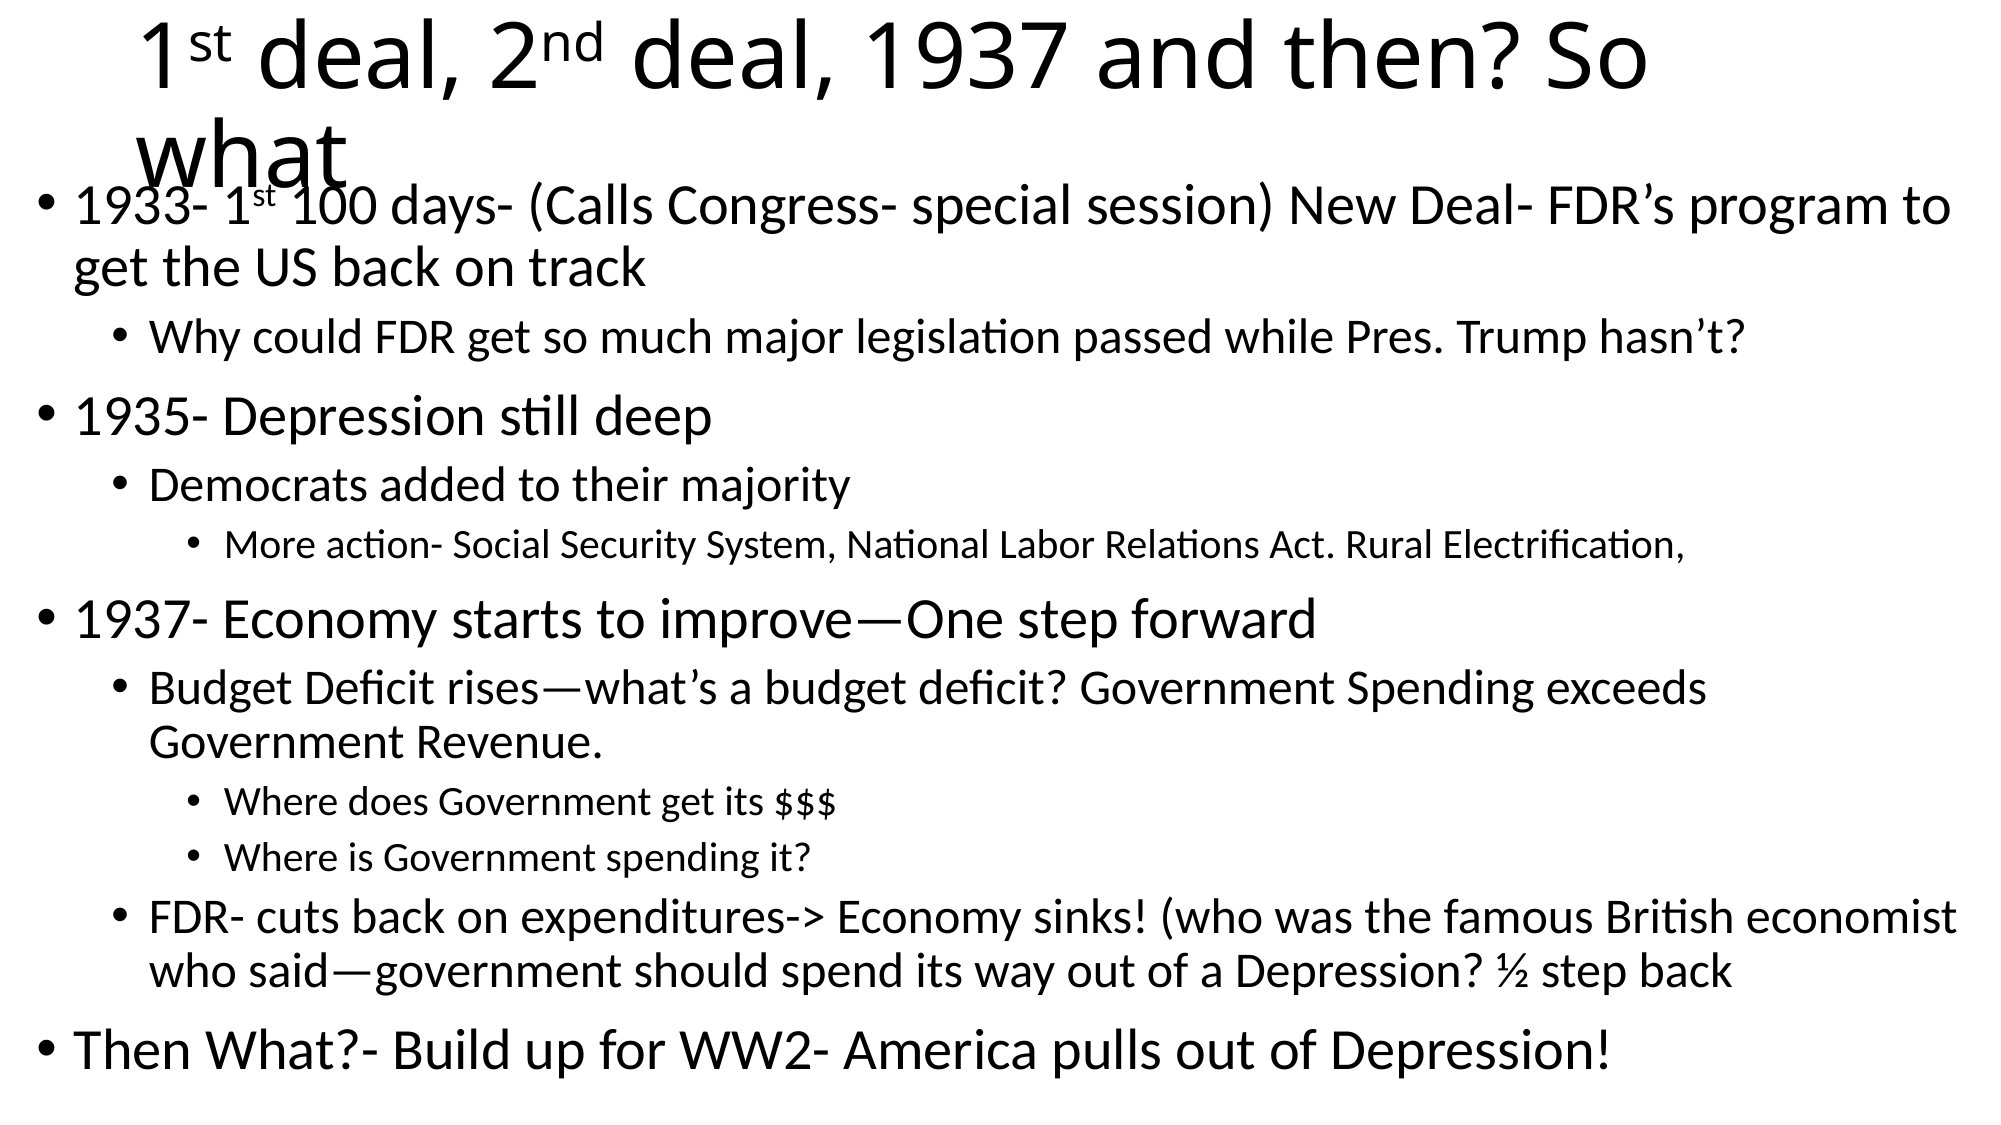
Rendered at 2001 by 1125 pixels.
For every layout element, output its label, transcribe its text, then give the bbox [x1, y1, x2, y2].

title 1st deal, 2nd deal, 1937 and then? So what [120, 0, 1846, 166]
list 1933- 1st 100 days- (Calls Congress- special session) New Deal- FDR’s program to get the US back on track Why could FDR get so much major legislation passed while Pres. Trump hasn’t? 1935- Depression still deep Democrats added to their majority More action- Social Security System, National Labor Relations Act. Rural Electrification, 1937- Economy starts to improve—One step forward Budget Deficit rises—what’s a budget deficit? Government Spending exceeds Government Revenue. Where does Government get its $$$ Where is Government spending it? FDR- cuts back on expenditures-> Economy sinks! (who was the famous British economist who said—government should spend its way out of a Depression? ½ step back Then What?- Build up for WW2- America pulls out of Depression! [21, 166, 1976, 1125]
